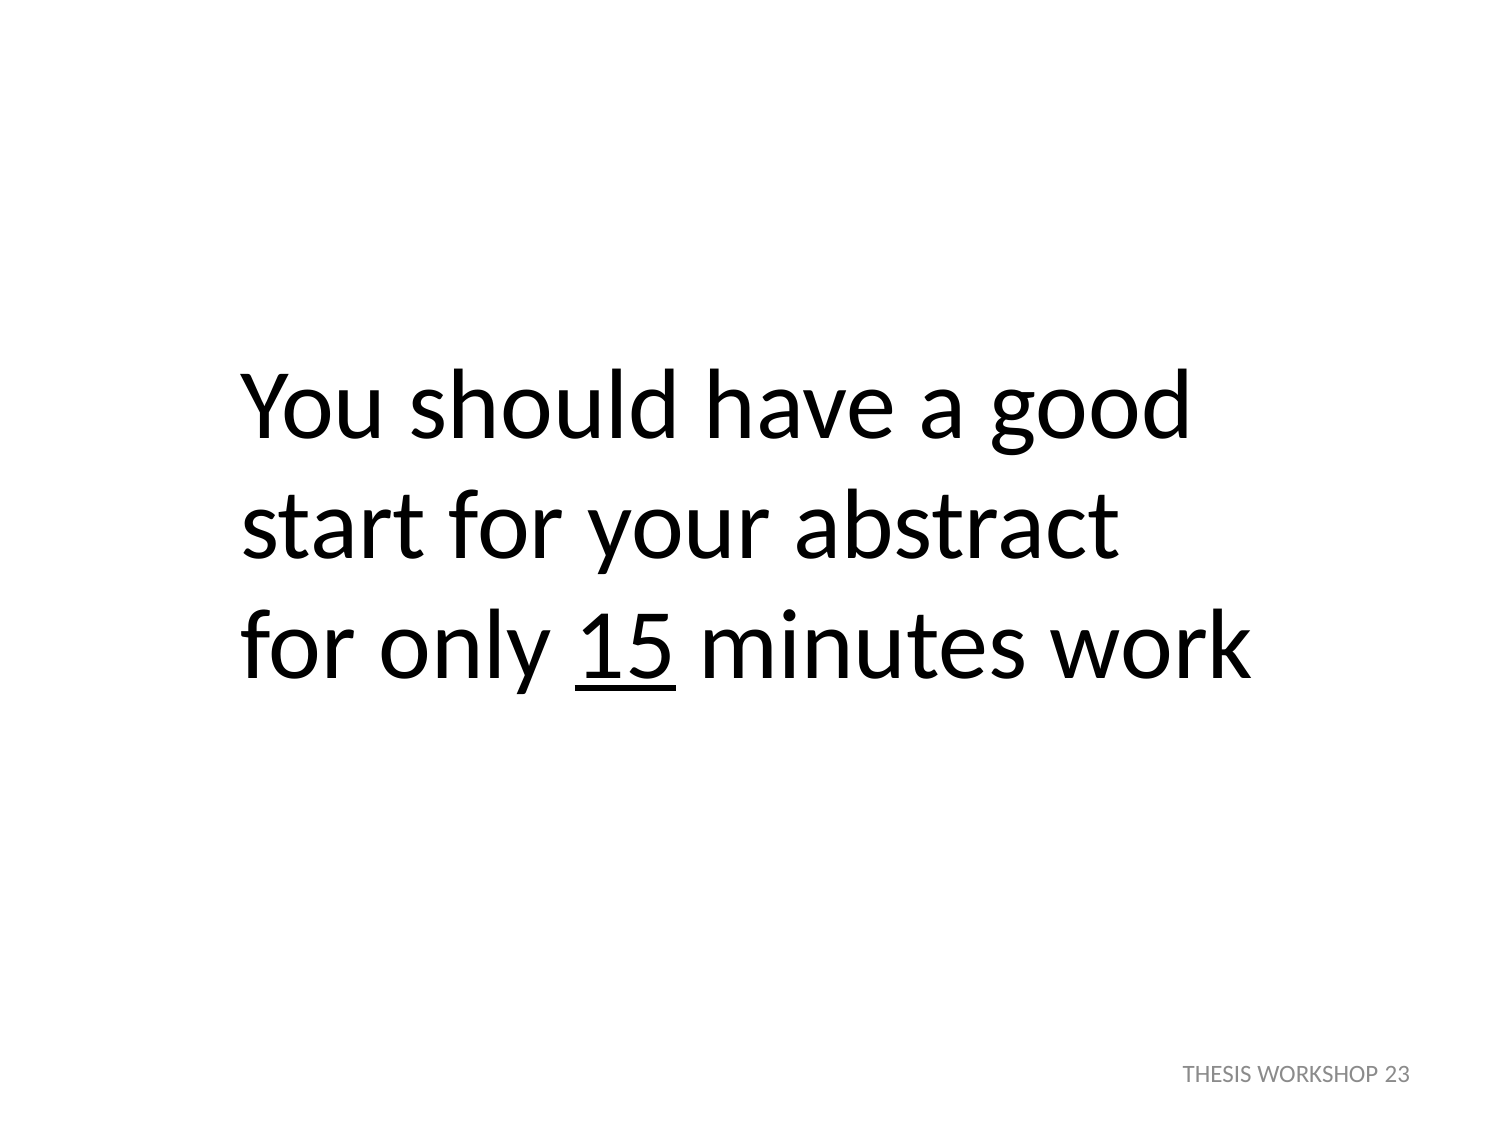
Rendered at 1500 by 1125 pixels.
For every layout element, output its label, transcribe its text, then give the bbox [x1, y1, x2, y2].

title You should have a good start for your abstract for only 15 minutes work [225, 149, 1275, 888]
slide_number THESIS WORKSHOP 23 [1074, 1042, 1425, 1103]
